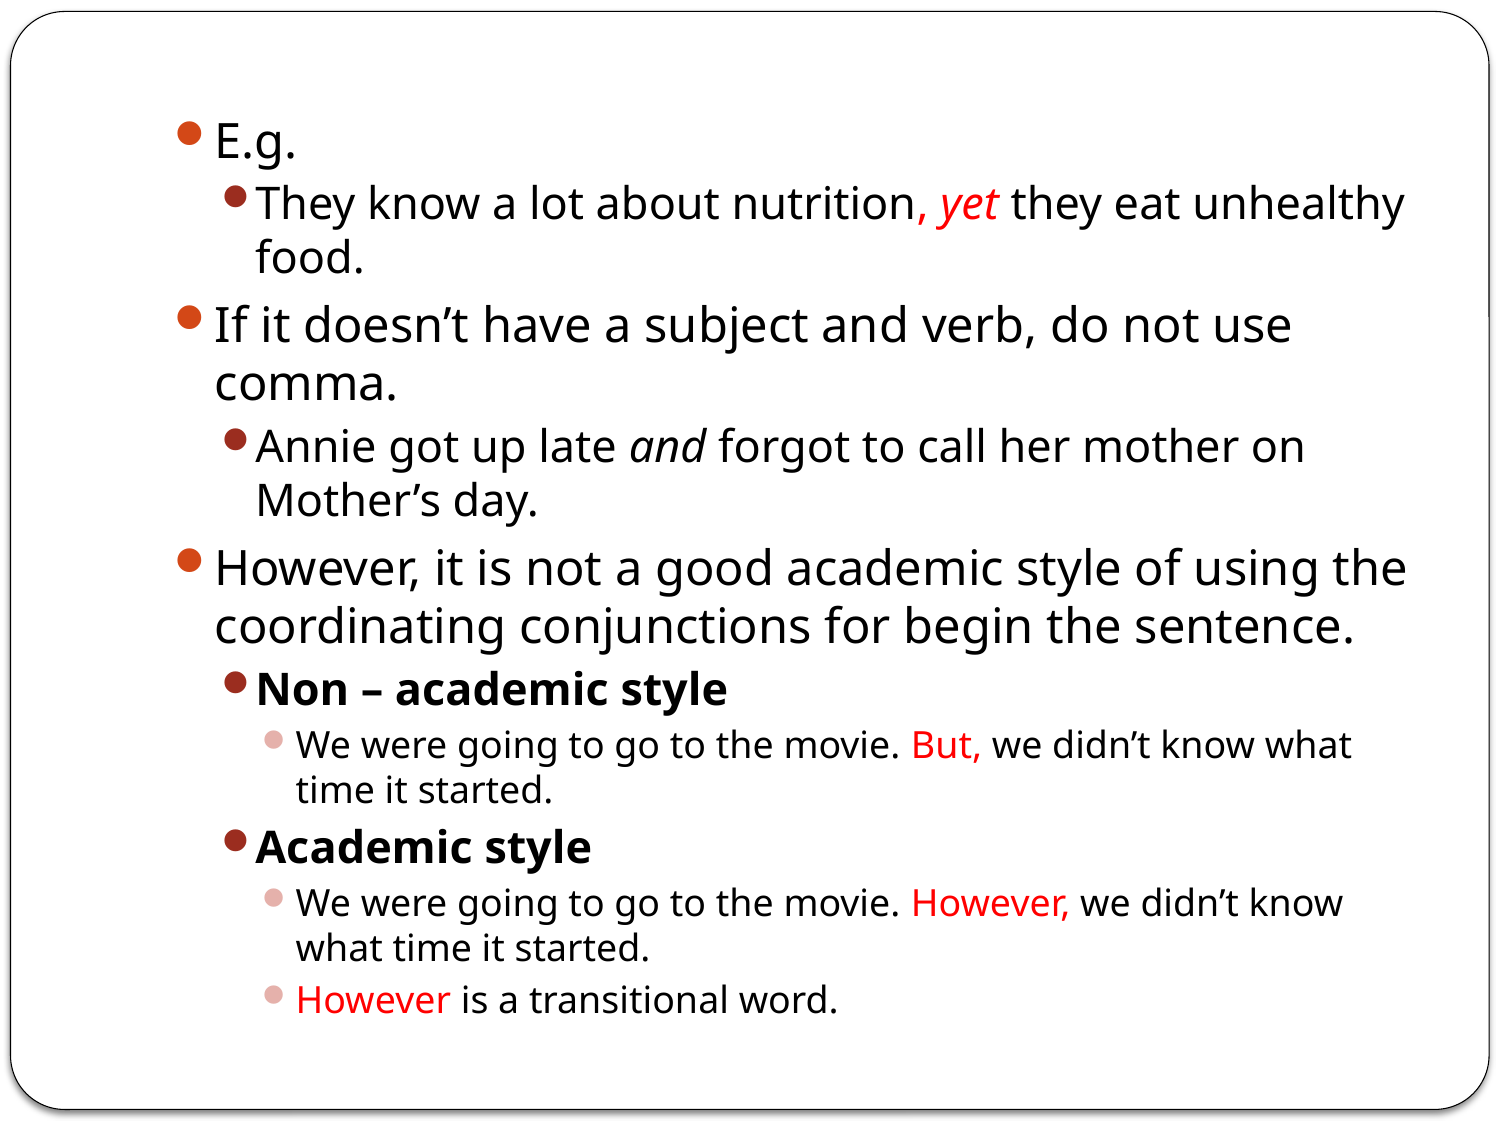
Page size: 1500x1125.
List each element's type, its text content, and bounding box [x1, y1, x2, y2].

list E.g. They know a lot about nutrition, yet they eat unhealthy food. If it doesn’t have a subject and verb, do not use comma. Annie got up late and forgot to call her mother on Mother’s day. However, it is not a good academic style of using the coordinating conjunctions for begin the sentence. Non – academic style We were going to go to the movie. But, we didn’t know what time it started. Academic style We were going to go to the movie. However, we didn’t know what time it started. However is a transitional word. [159, 101, 1435, 1059]
